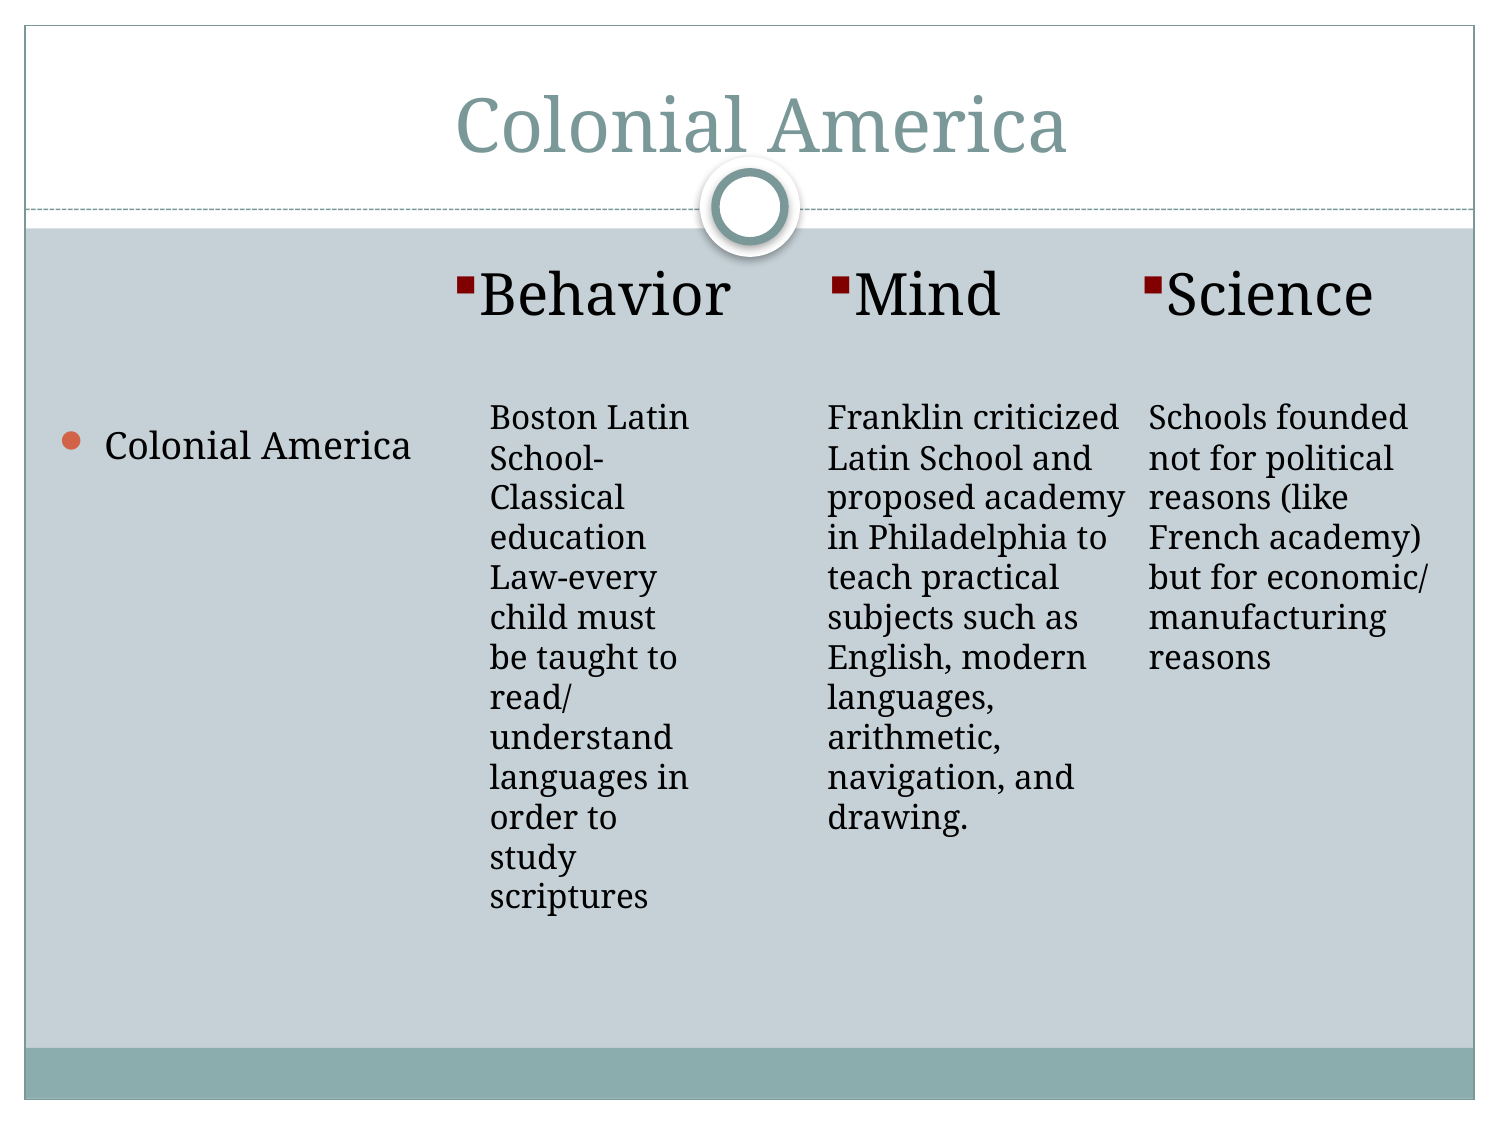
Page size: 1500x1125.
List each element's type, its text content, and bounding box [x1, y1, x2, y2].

text_box Science [1125, 249, 1500, 335]
text_box Behavior [437, 249, 812, 335]
title Colonial America [62, 50, 1463, 175]
list Colonial America [44, 362, 475, 750]
text_box Mind [812, 249, 1125, 335]
text_box Franklin criticized Latin School and proposed academy in Philadelphia to teach practical subjects such as English, modern languages, arithmetic, navigation, and drawing. [812, 389, 1150, 844]
text_box Boston Latin School- Classical education Law-every child must be taught to read/ understand languages in order to study scriptures [474, 389, 713, 923]
text_box Schools founded not for political reasons (like French academy) but for economic/ manufacturing reasons [1150, 389, 1472, 684]
